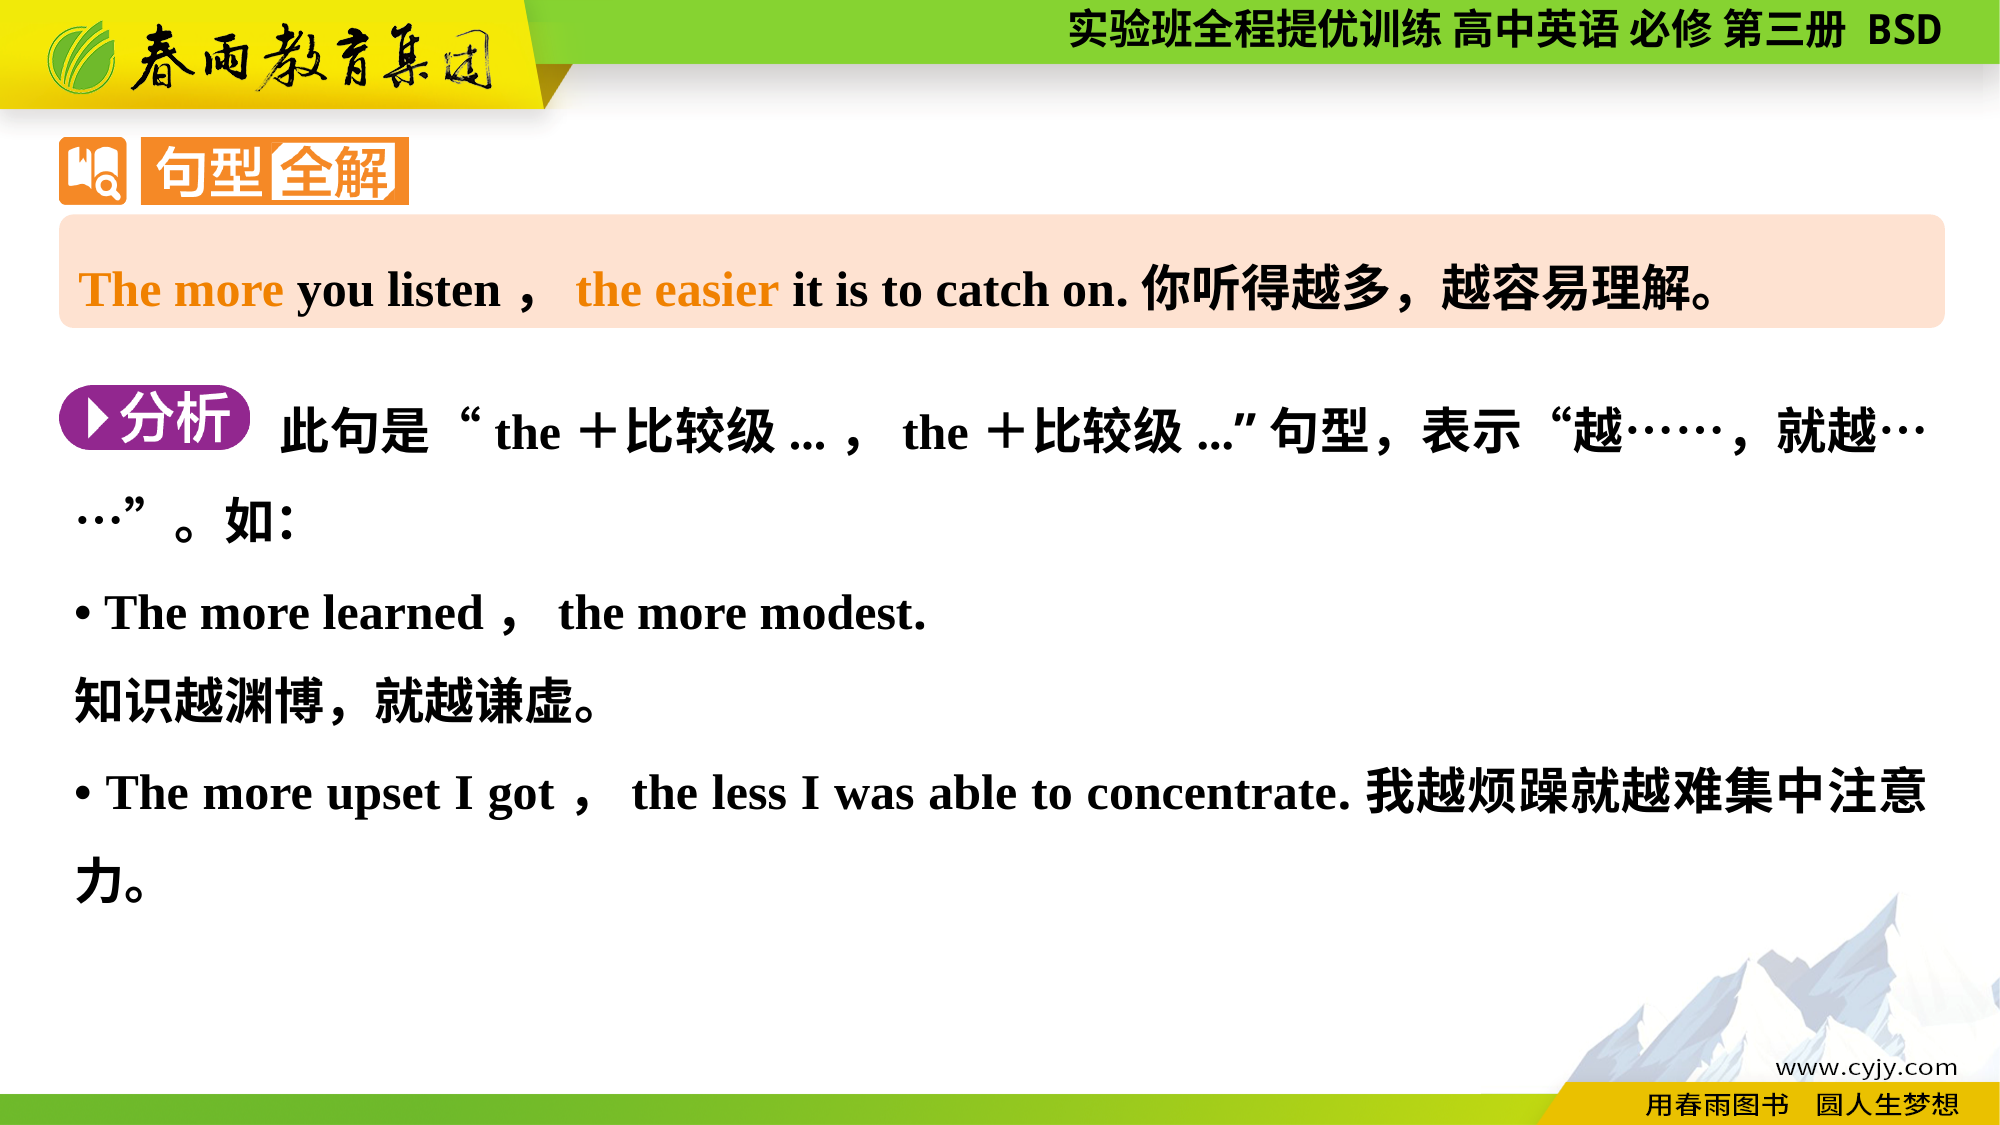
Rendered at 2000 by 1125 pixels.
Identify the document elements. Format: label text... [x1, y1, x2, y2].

picture [0, 0, 2000, 1125]
text_box The more you listen，the easier it is to catch on.你听得越多，越容易理解。 [59, 214, 1945, 328]
list 此句是“the＋比较级...，the＋比较级...”句型，表示“越……，就越……”。如： • The more learned，the more modest. 知识越渊博，就越谦虚。 • The more upset I got，the less I was able to concentrate.我越烦躁就越难集中注意力。 [59, 361, 1944, 923]
